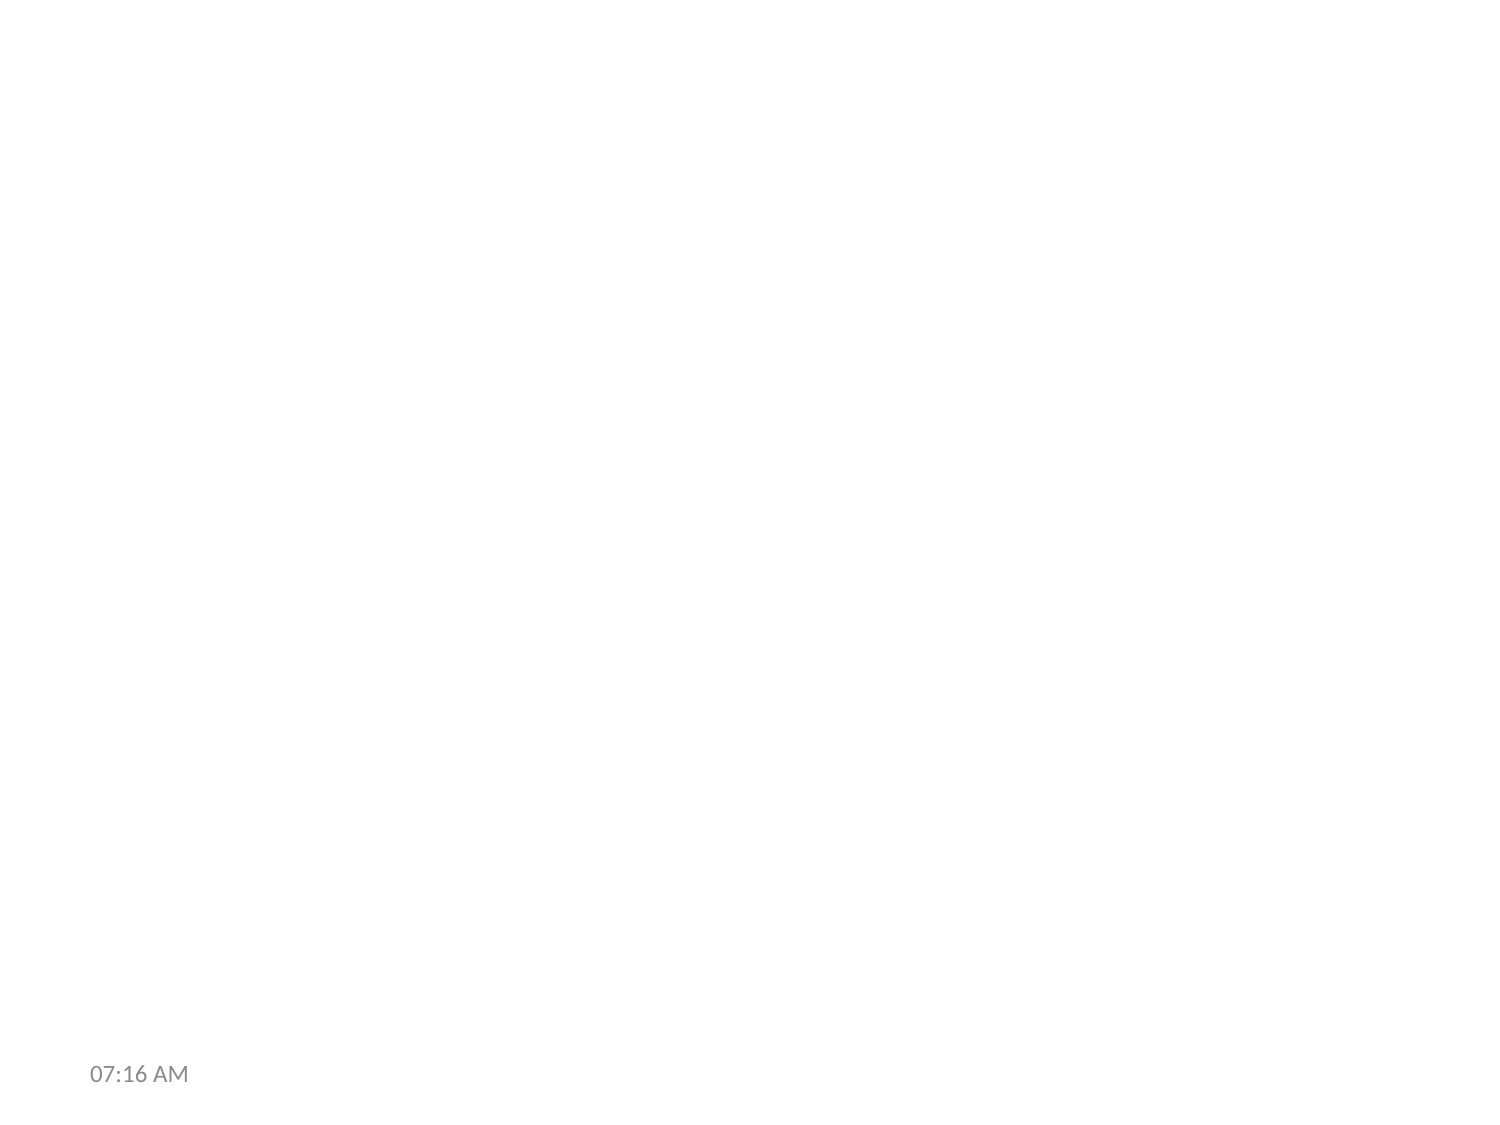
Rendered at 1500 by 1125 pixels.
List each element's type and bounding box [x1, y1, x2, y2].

slide_number [75, 1042, 425, 1103]
